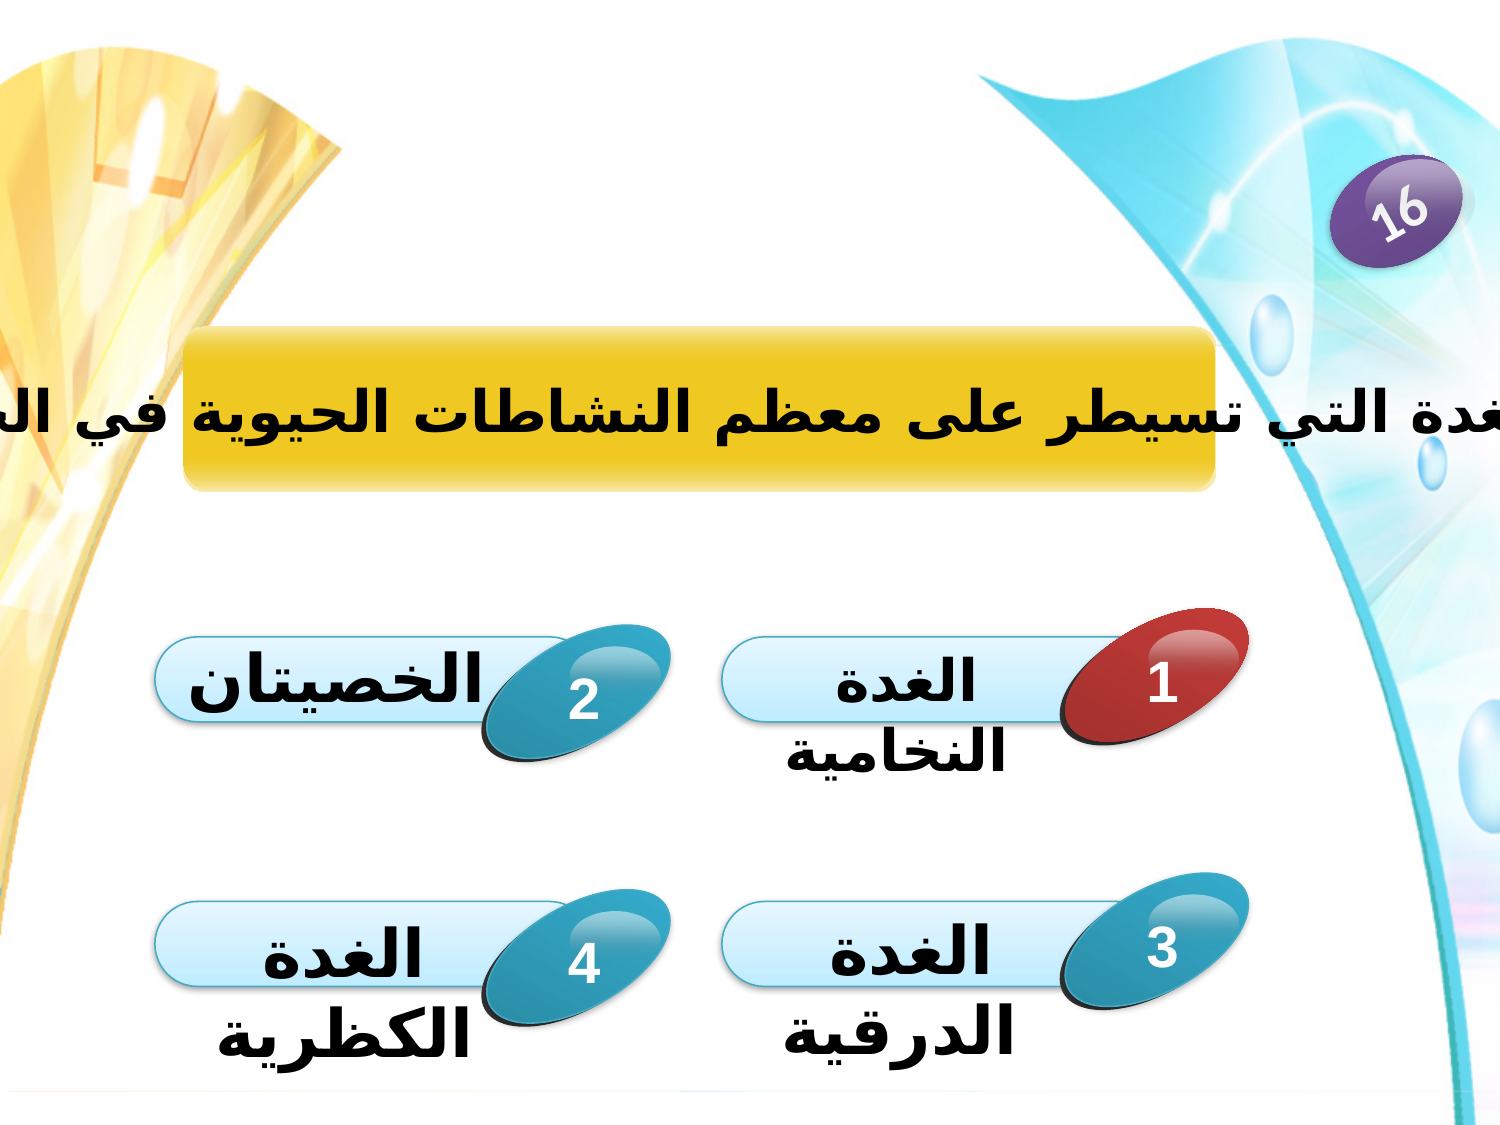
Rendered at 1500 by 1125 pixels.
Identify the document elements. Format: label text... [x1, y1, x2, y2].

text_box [182, 325, 1216, 492]
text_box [691, 888, 1259, 997]
picture [0, 0, 1500, 1125]
text_box 16 [1330, 178, 1418, 268]
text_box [135, 901, 680, 1036]
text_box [721, 623, 1259, 731]
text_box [154, 628, 680, 747]
